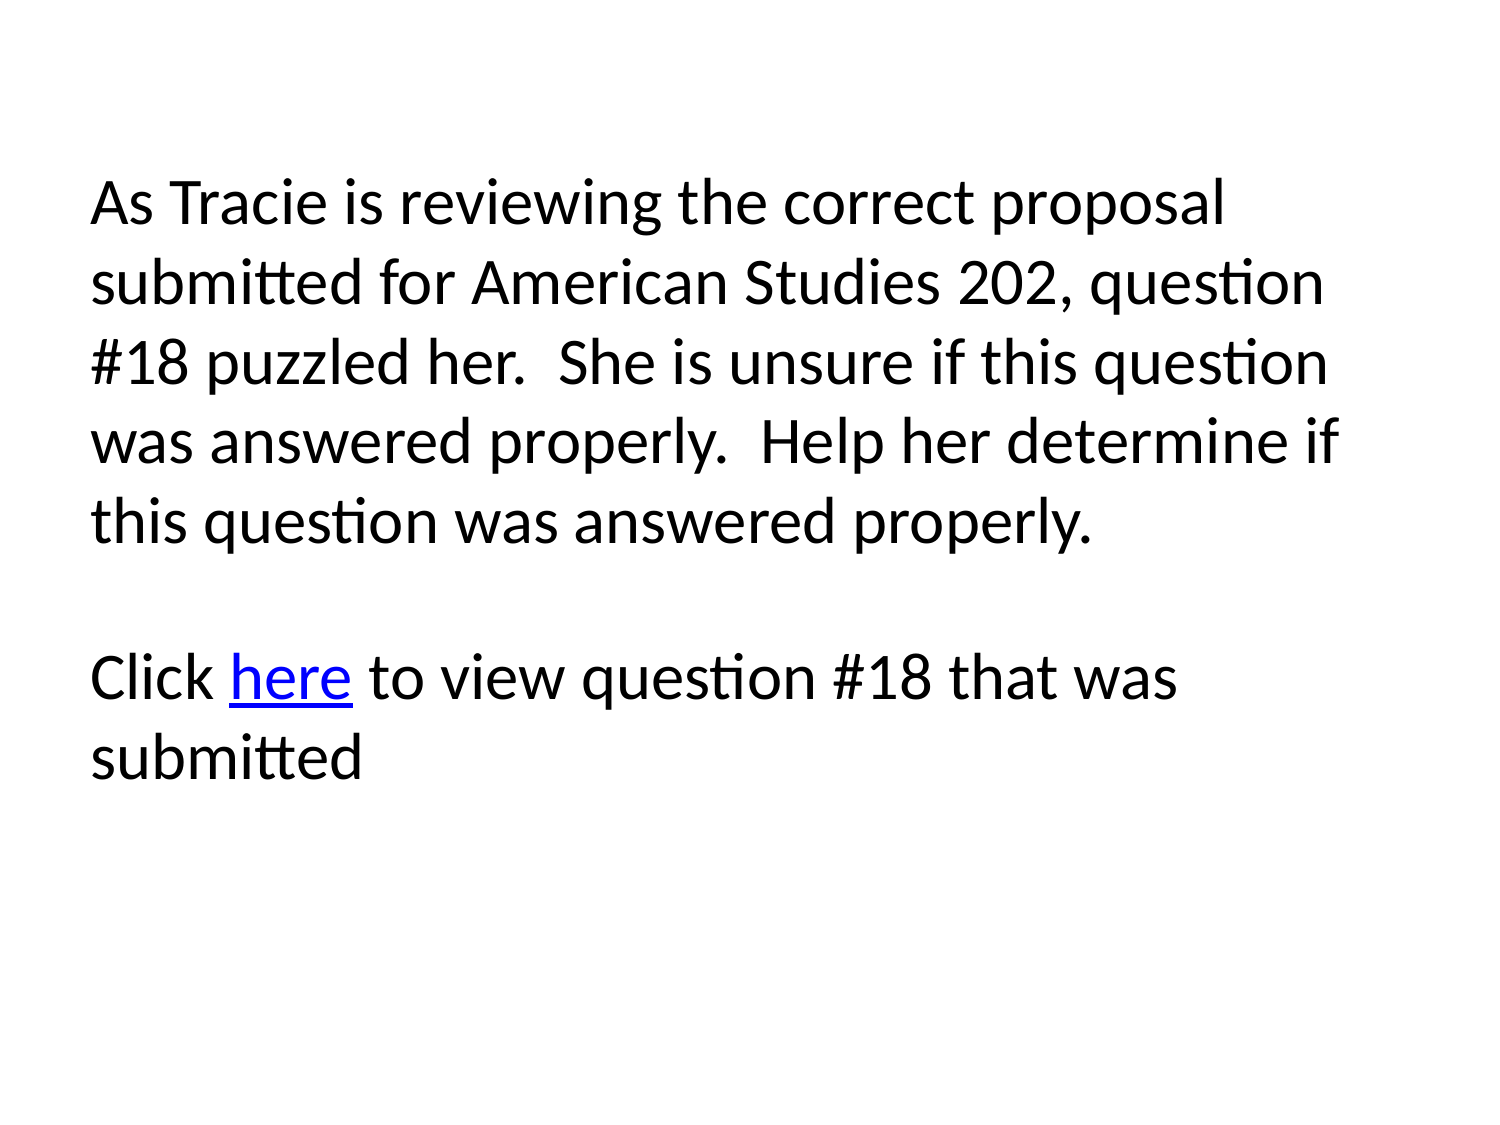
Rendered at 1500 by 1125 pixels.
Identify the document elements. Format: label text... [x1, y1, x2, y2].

list As Tracie is reviewing the correct proposal submitted for American Studies 202, question #18 puzzled her. She is unsure if this question was answered properly. Help her determine if this question was answered properly. [75, 149, 1425, 588]
text_box Click here to view question #18 that was submitted [74, 624, 1425, 813]
